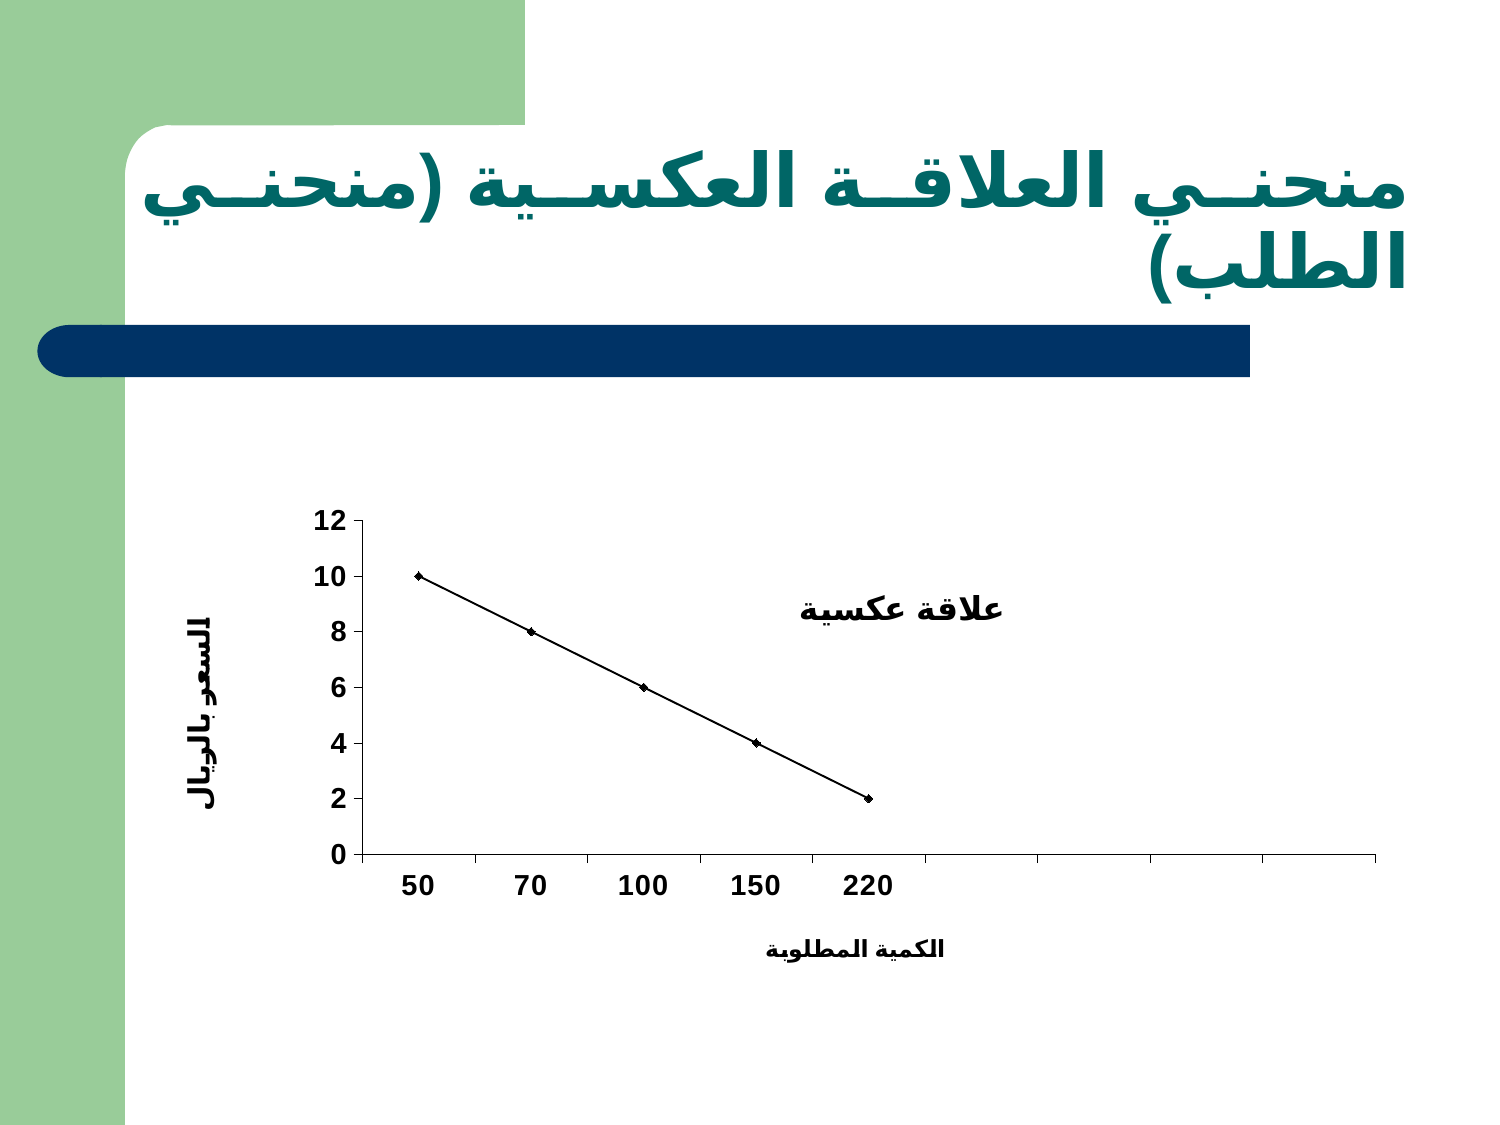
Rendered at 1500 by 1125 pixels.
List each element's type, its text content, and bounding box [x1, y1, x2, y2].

chart [137, 387, 1400, 999]
title منحني العلاقة العكسية (منحني الطلب) [124, 124, 1426, 313]
